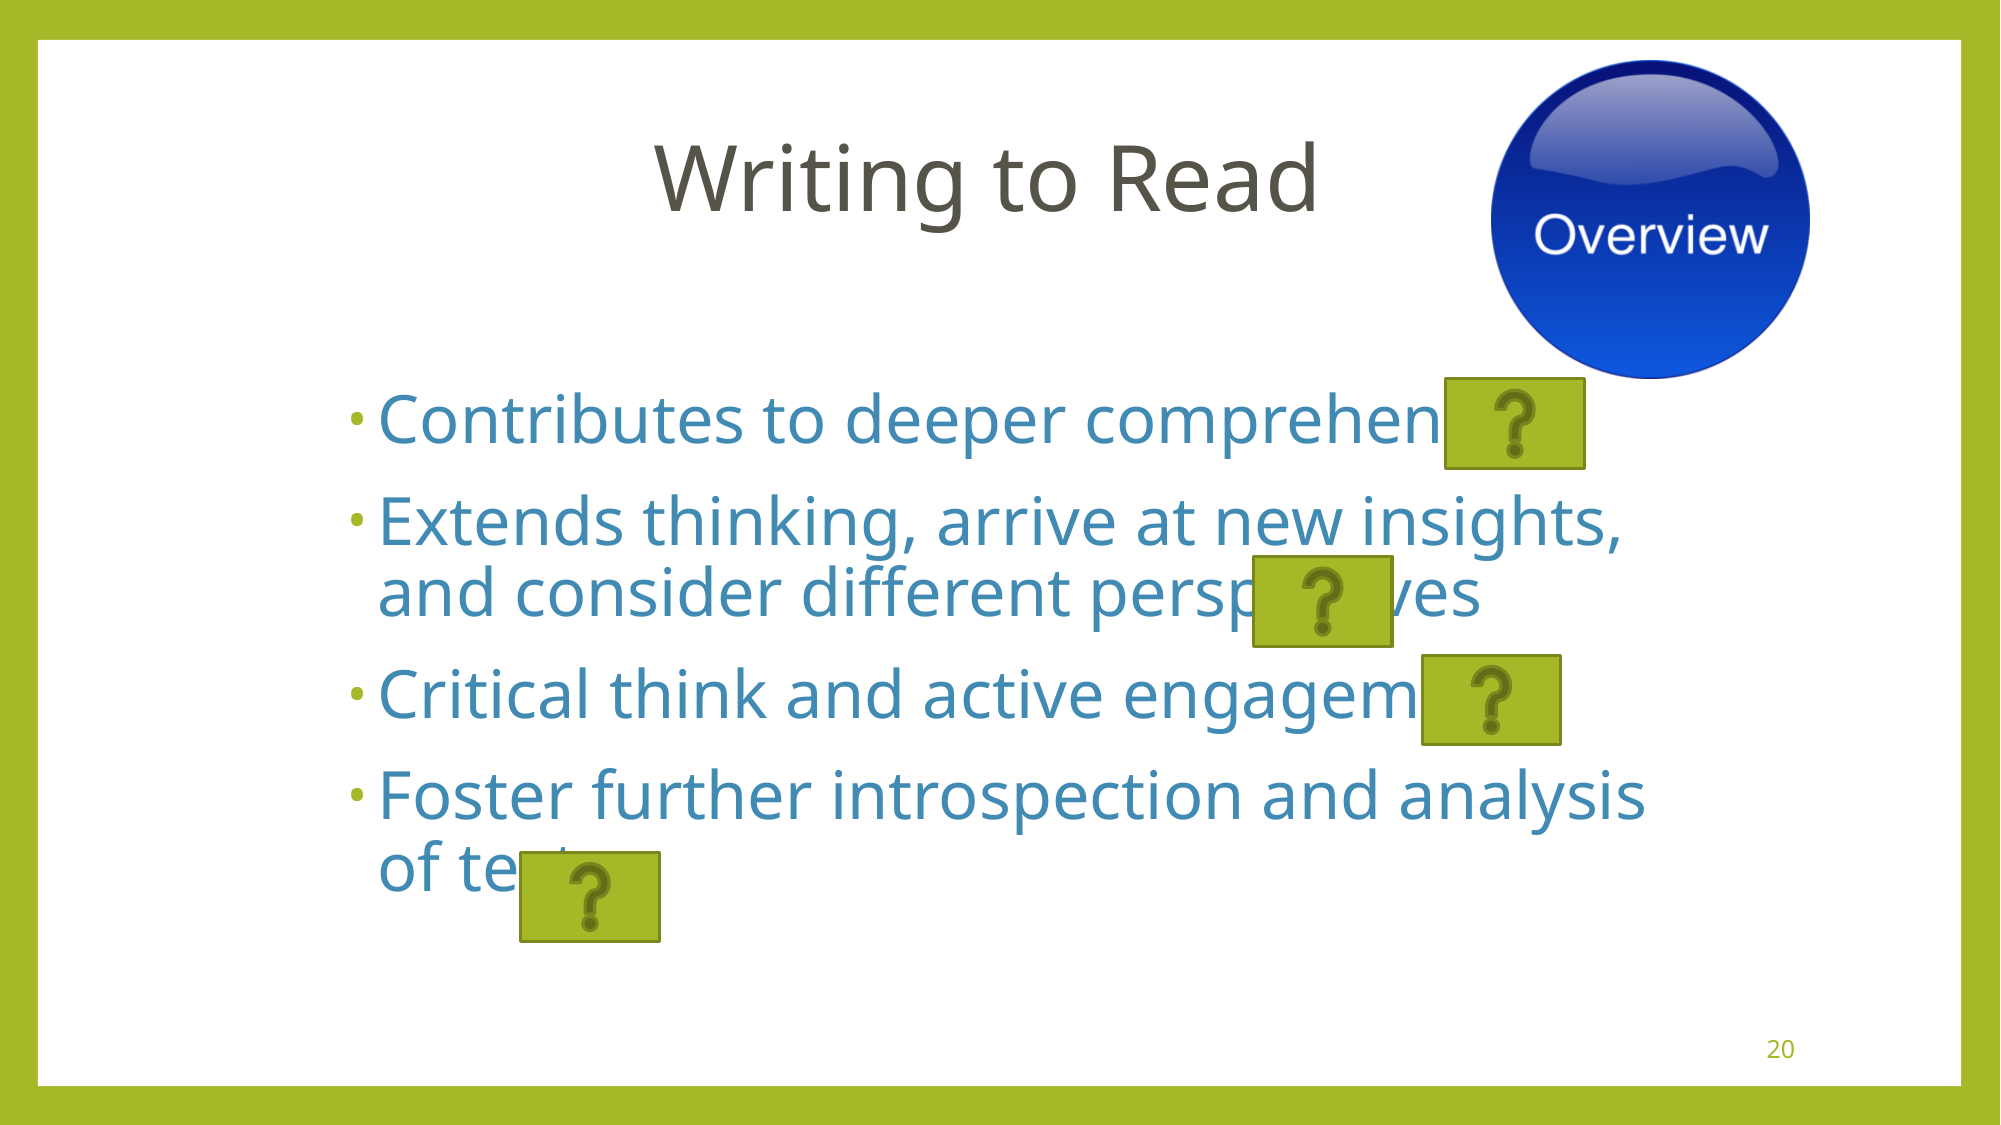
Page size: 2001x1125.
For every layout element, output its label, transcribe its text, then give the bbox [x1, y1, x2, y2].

text_box [1252, 555, 1394, 648]
title Writing to Read [189, 70, 1485, 293]
slide_number 20 [1530, 1020, 1811, 1081]
picture [1491, 60, 1811, 380]
text_box [1444, 377, 1586, 470]
text_box [519, 851, 661, 943]
list Contributes to deeper comprehension Extends thinking, arrive at new insights, and consider different perspectives Critical think and active engagement Foster further introspection and analysis of text [324, 378, 1675, 1125]
text_box [1421, 654, 1562, 746]
